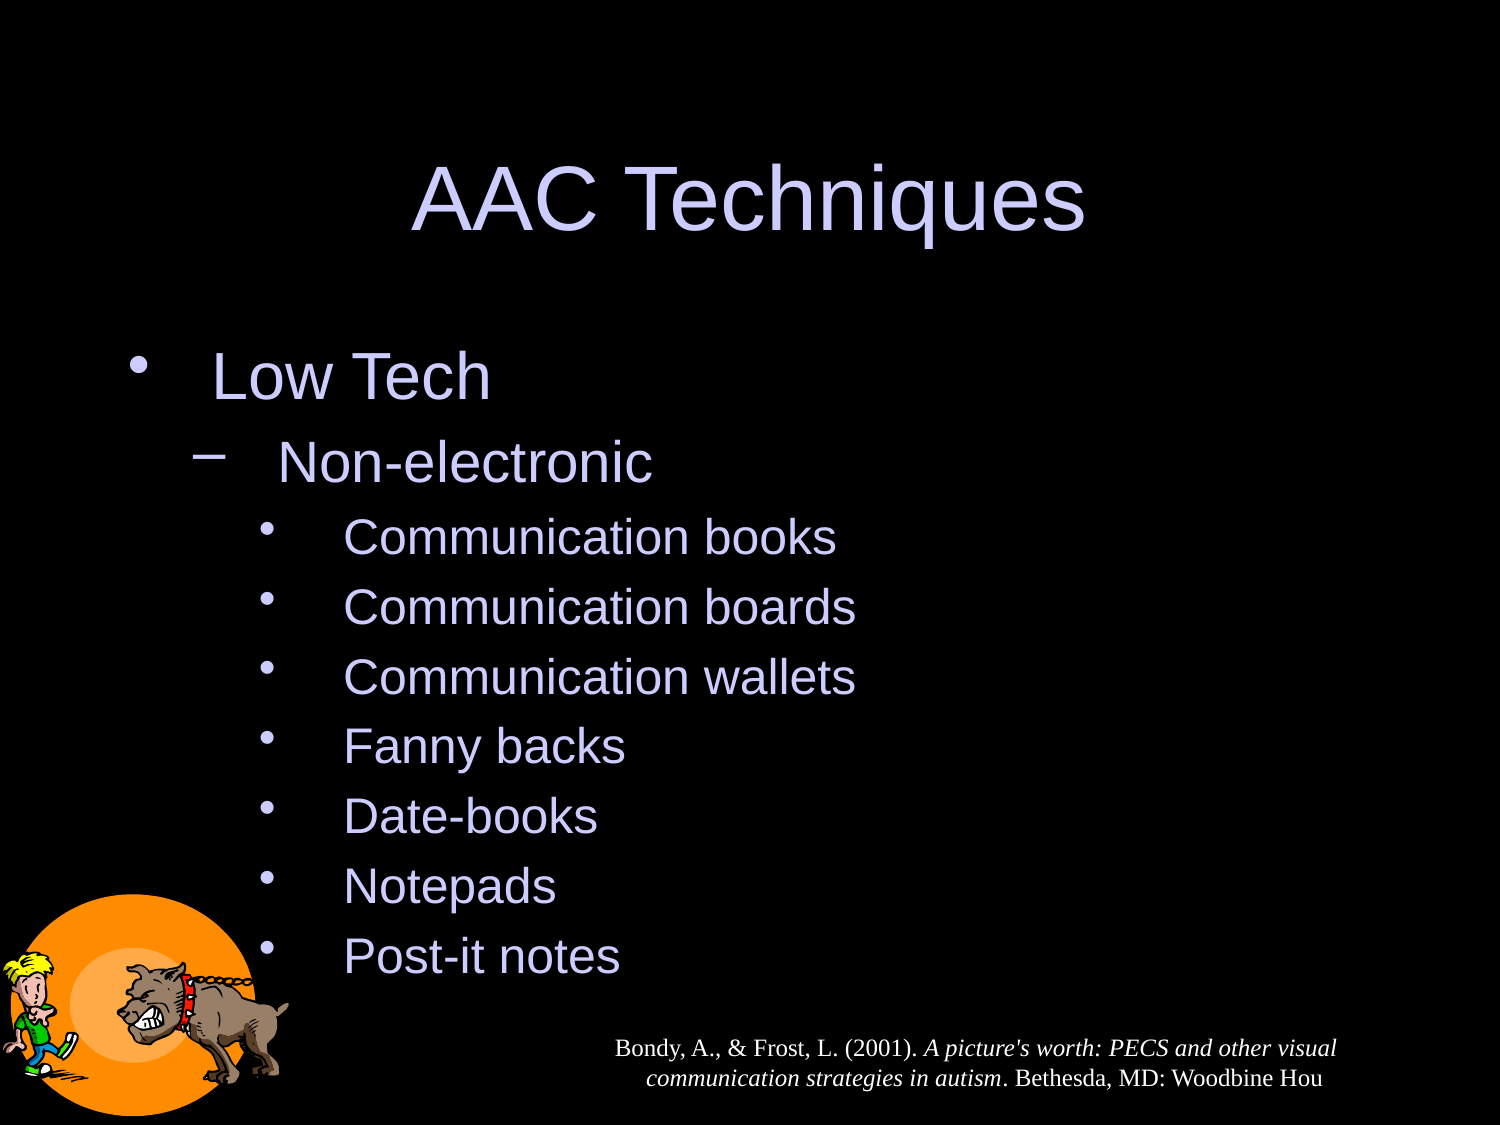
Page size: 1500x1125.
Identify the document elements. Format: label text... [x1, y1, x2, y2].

picture [0, 885, 292, 1125]
title AAC Techniques [112, 99, 1388, 288]
text_box Bondy, A., & Frost, L. (2001). A picture's worth: PECS and other visual communication strategies in autism. Bethesda, MD: Woodbine House. [599, 1024, 1500, 1099]
list Low Tech Non-electronic Communication books Communication boards Communication wallets Fanny backs Date-books Notepads Post-it notes [112, 324, 1401, 1001]
